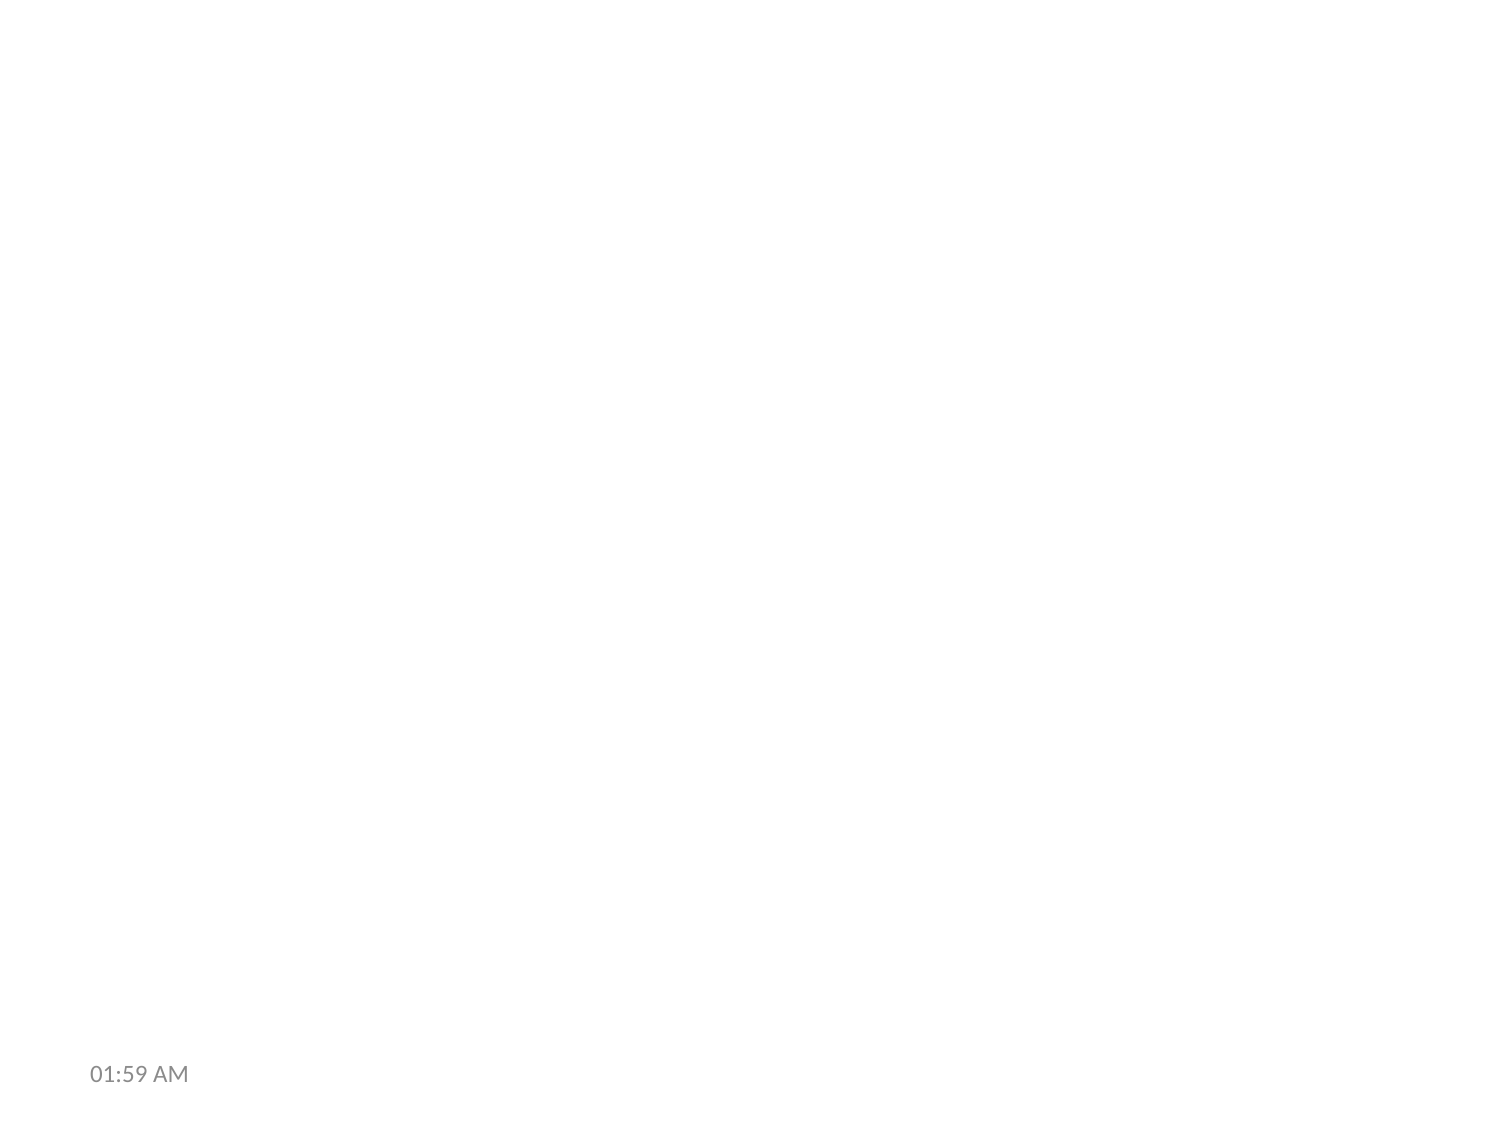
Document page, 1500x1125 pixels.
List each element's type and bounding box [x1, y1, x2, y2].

slide_number [75, 1042, 425, 1103]
